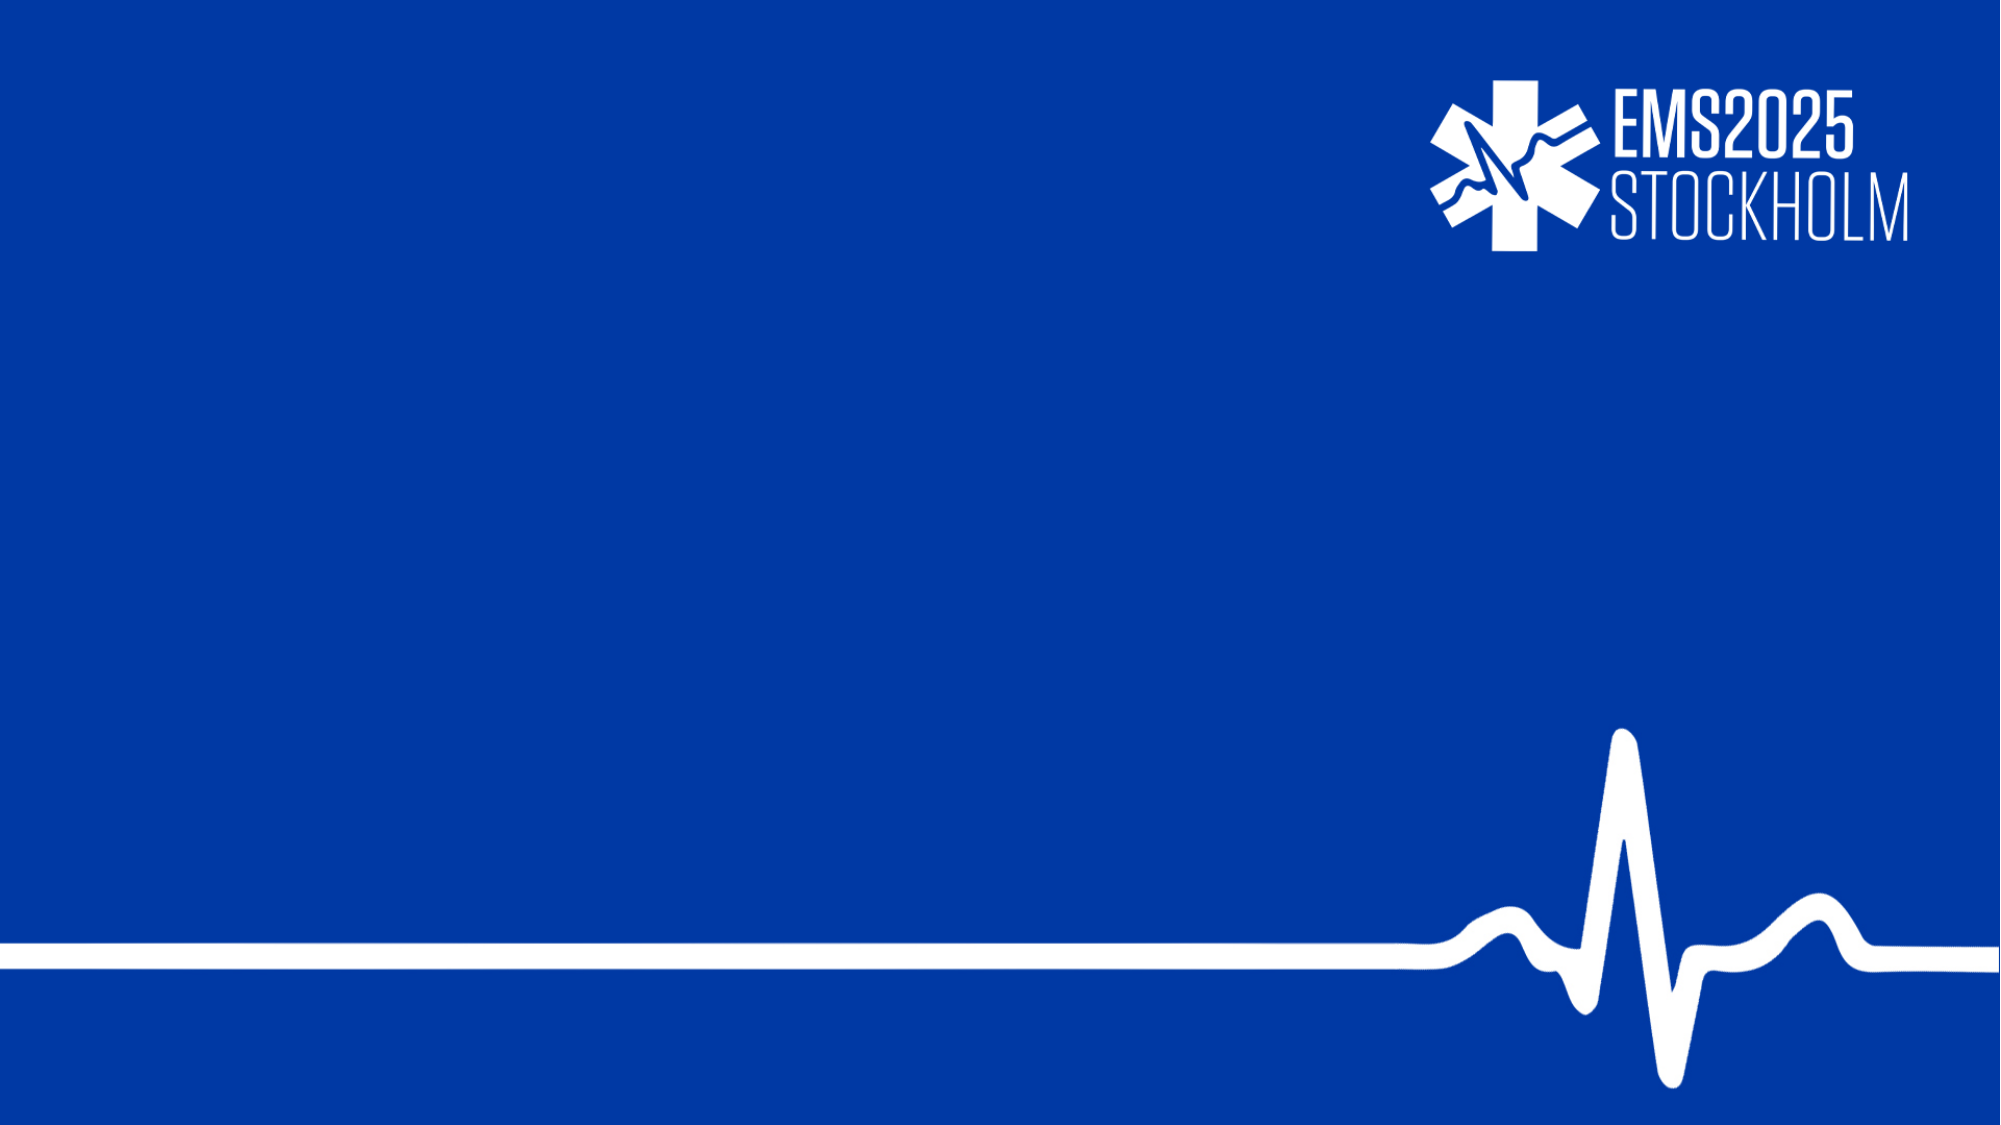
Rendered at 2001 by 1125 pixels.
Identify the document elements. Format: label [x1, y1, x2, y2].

list [0, 0, 2000, 1125]
